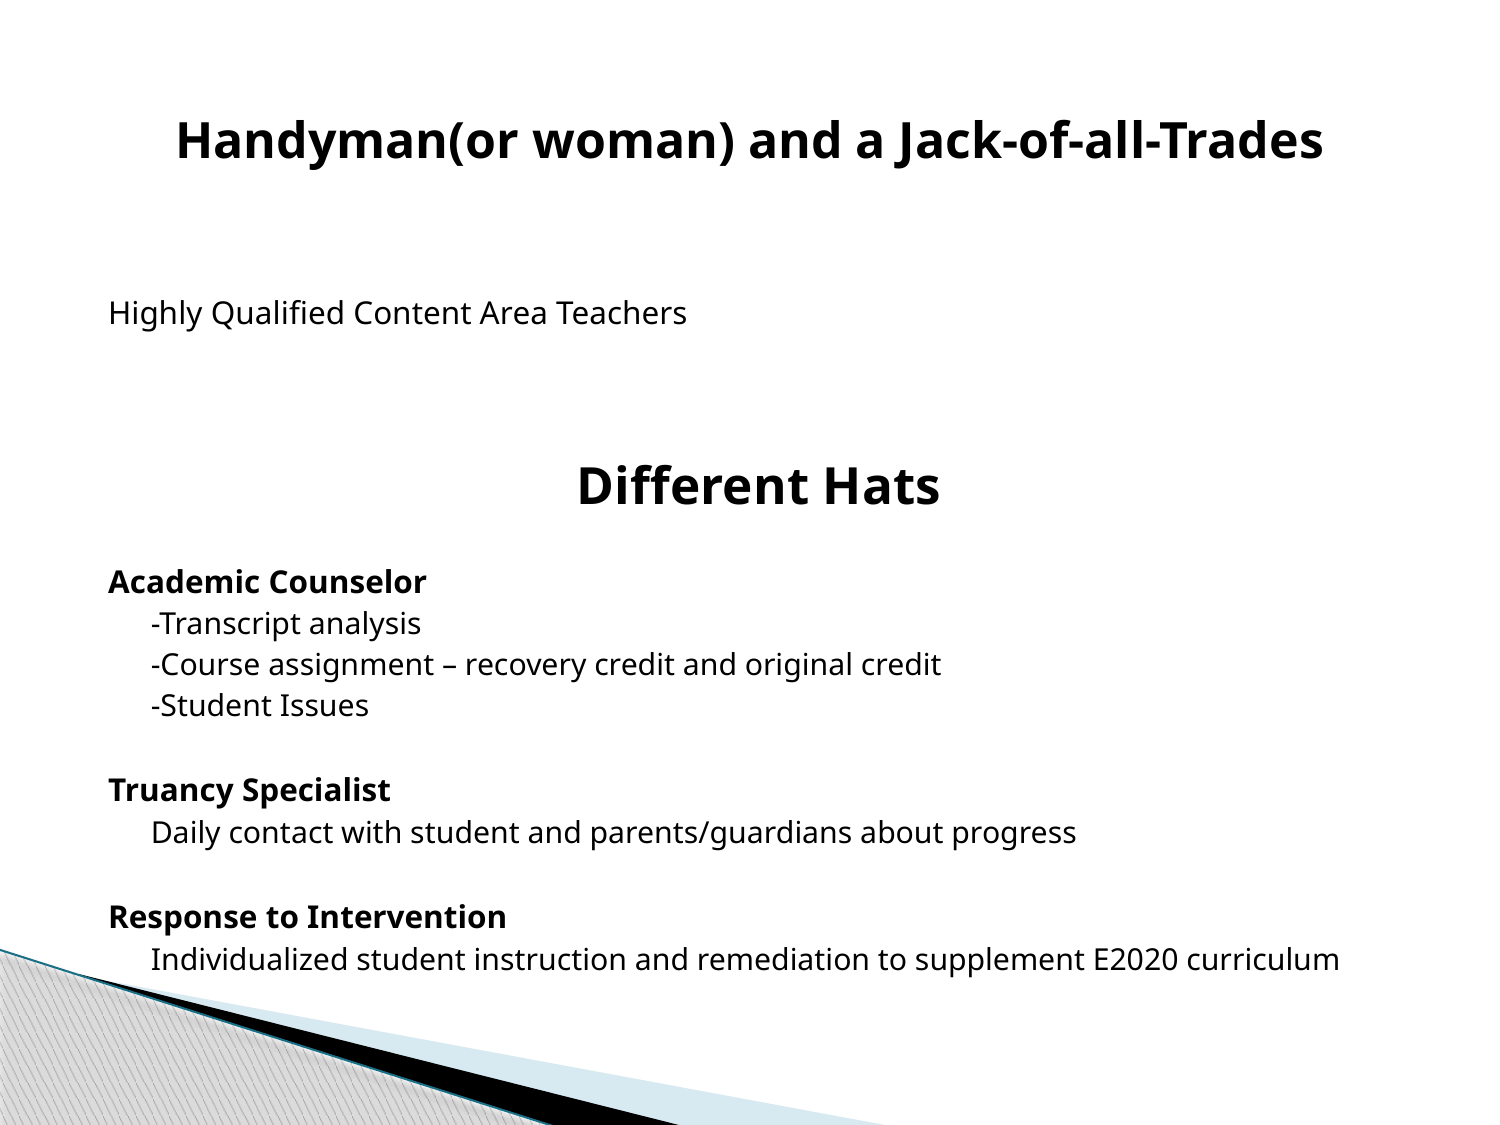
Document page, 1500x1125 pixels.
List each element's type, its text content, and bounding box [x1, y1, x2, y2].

list Highly Qualified Content Area Teachers Different Hats Academic Counselor -Transcript analysis -Course assignment – recovery credit and original credit -Student Issues Truancy Specialist Daily contact with student and parents/guardians about progress Response to Intervention Individualized student instruction and remediation to supplement E2020 curriculum [75, 243, 1425, 986]
title Handyman(or woman) and a Jack-of-all-Trades [75, 45, 1425, 233]
